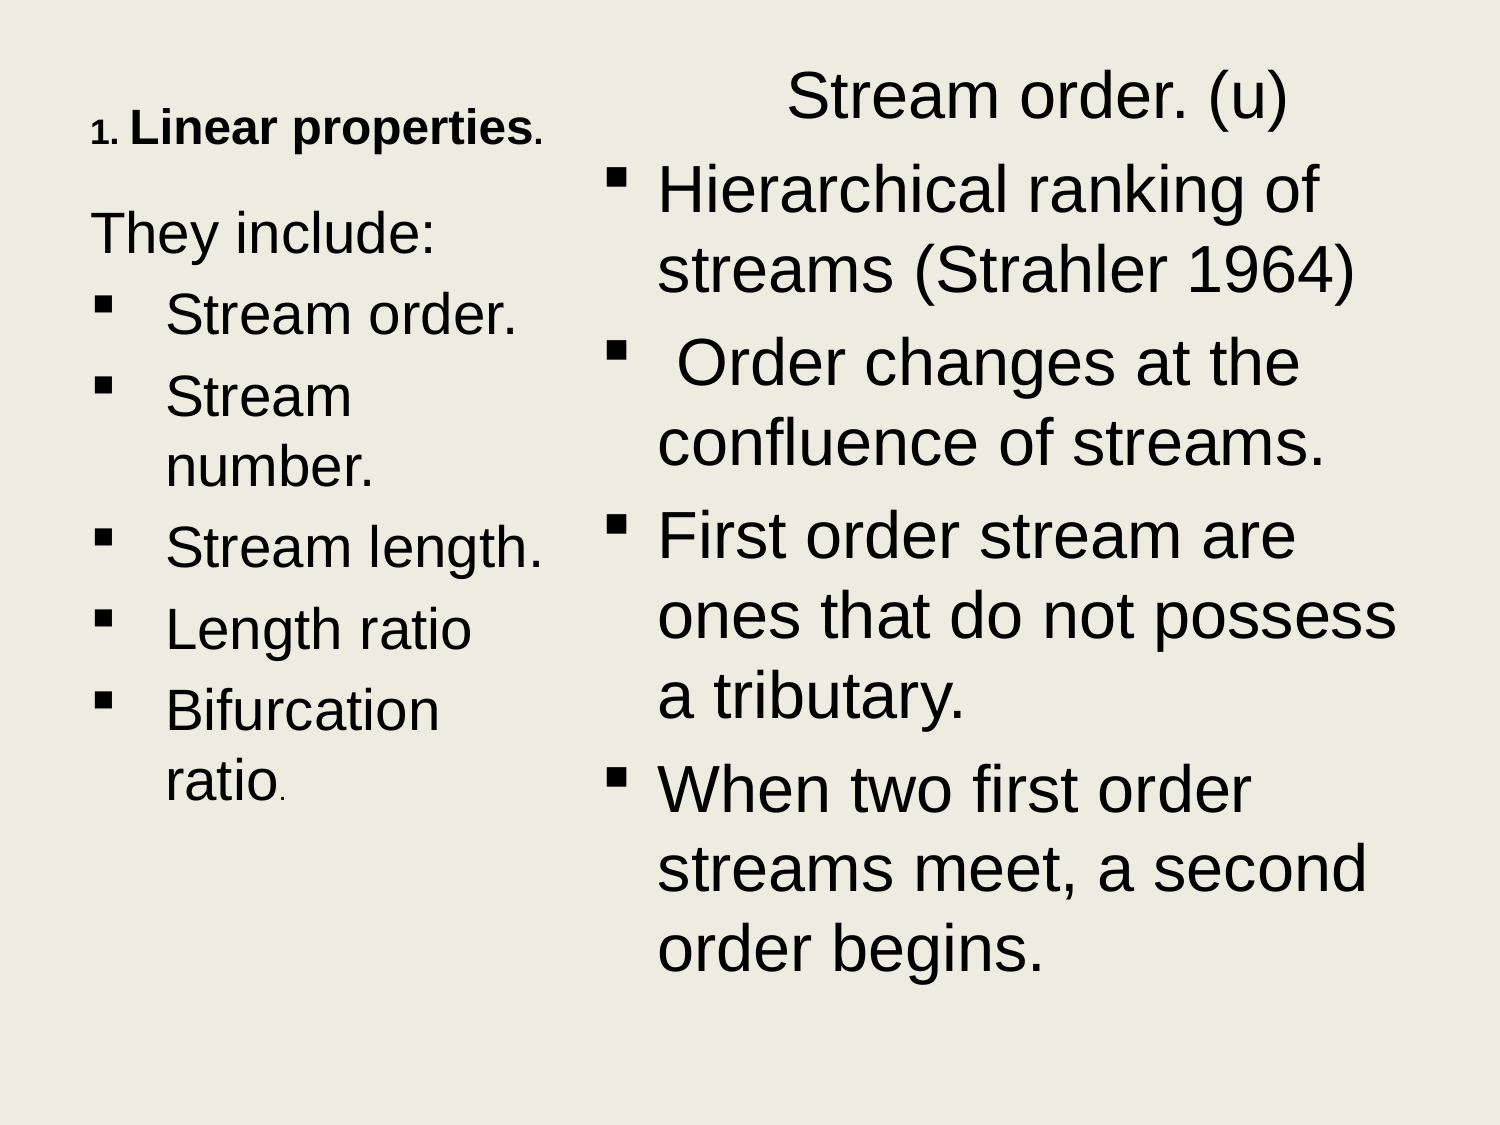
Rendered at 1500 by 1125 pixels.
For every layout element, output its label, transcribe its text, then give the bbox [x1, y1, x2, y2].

title 1. Linear properties. [75, 44, 569, 163]
list They include: Stream order. Stream number. Stream length. Length ratio Bifurcation ratio. [75, 187, 569, 1005]
list Stream order. (u) Hierarchical ranking of streams (Strahler 1964) Order changes at the confluence of streams. First order stream are ones that do not possess a tributary. When two first order streams meet, a second order begins. [586, 44, 1425, 1005]
